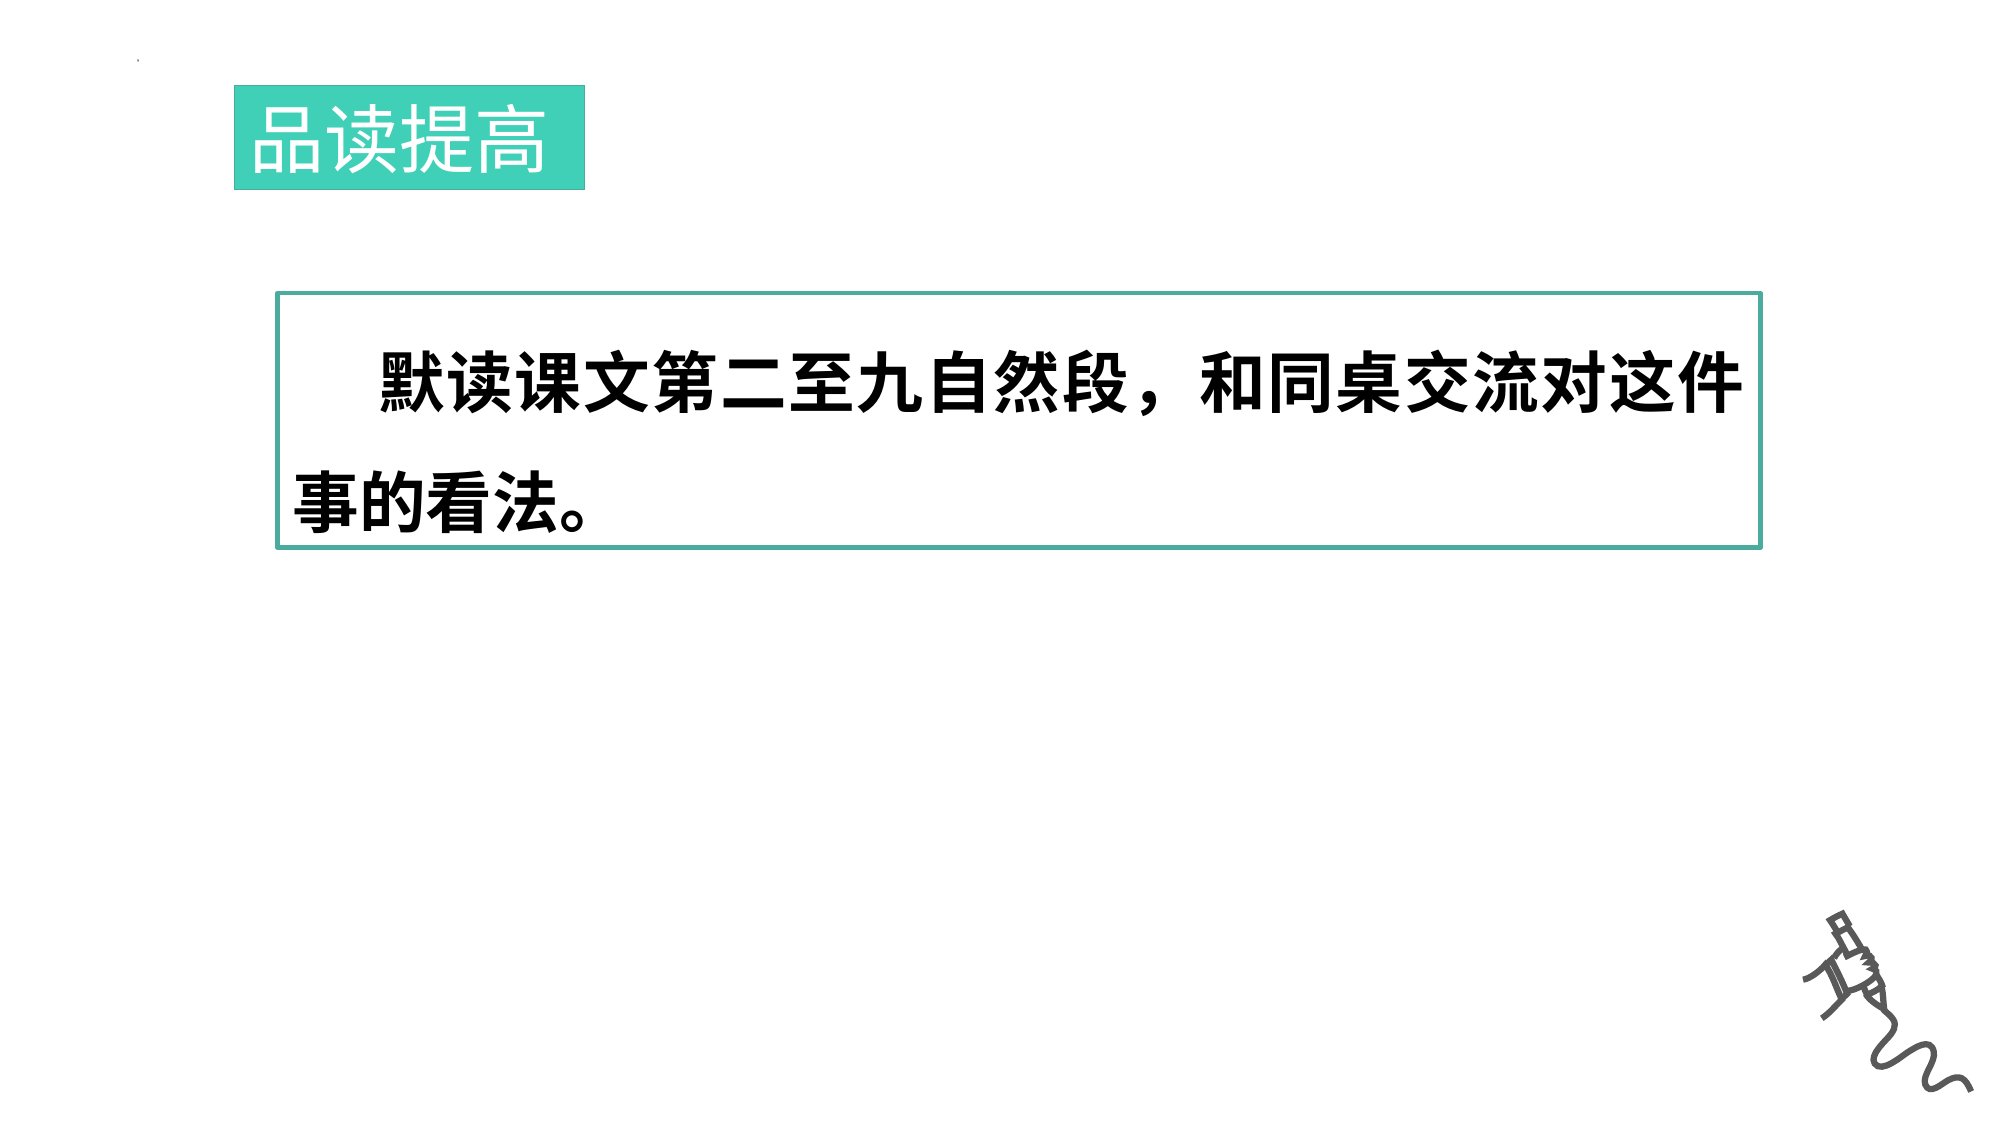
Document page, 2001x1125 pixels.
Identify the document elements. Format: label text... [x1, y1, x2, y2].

text_box 品读提高 [234, 85, 585, 190]
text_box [1809, 915, 1950, 1115]
text_box 默读课文第二至九自然段，和同桌交流对这件事的看法。 [277, 293, 1761, 548]
